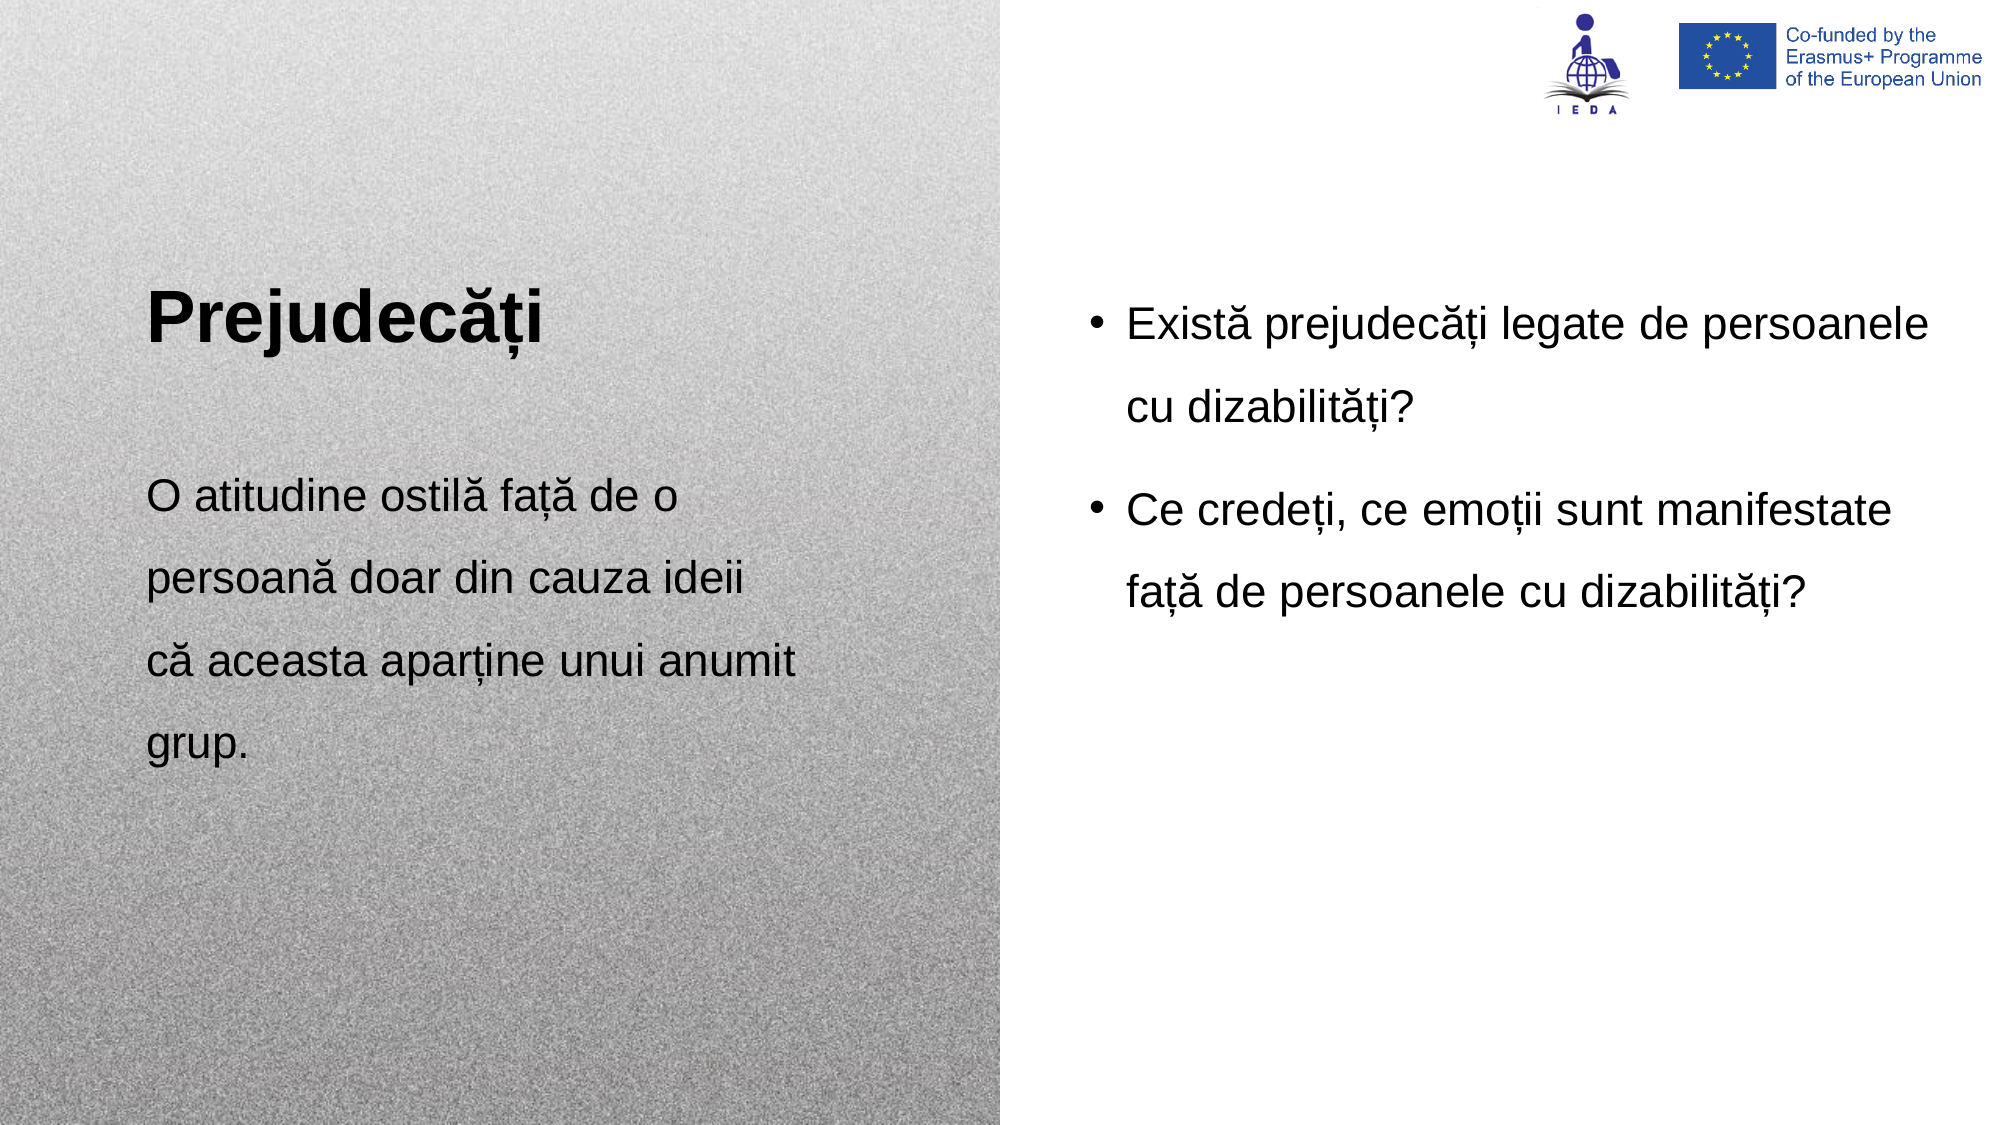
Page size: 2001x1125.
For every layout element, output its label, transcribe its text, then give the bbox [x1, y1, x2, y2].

picture [0, 0, 1001, 1125]
picture [1528, 0, 1645, 127]
picture [1677, 22, 2000, 94]
text_box Există prejudecăți legate de persoanele cu dizabilități? Ce credeți, ce emoții sunt manifestate față de persoanele cu dizabilități? [1074, 258, 1956, 695]
